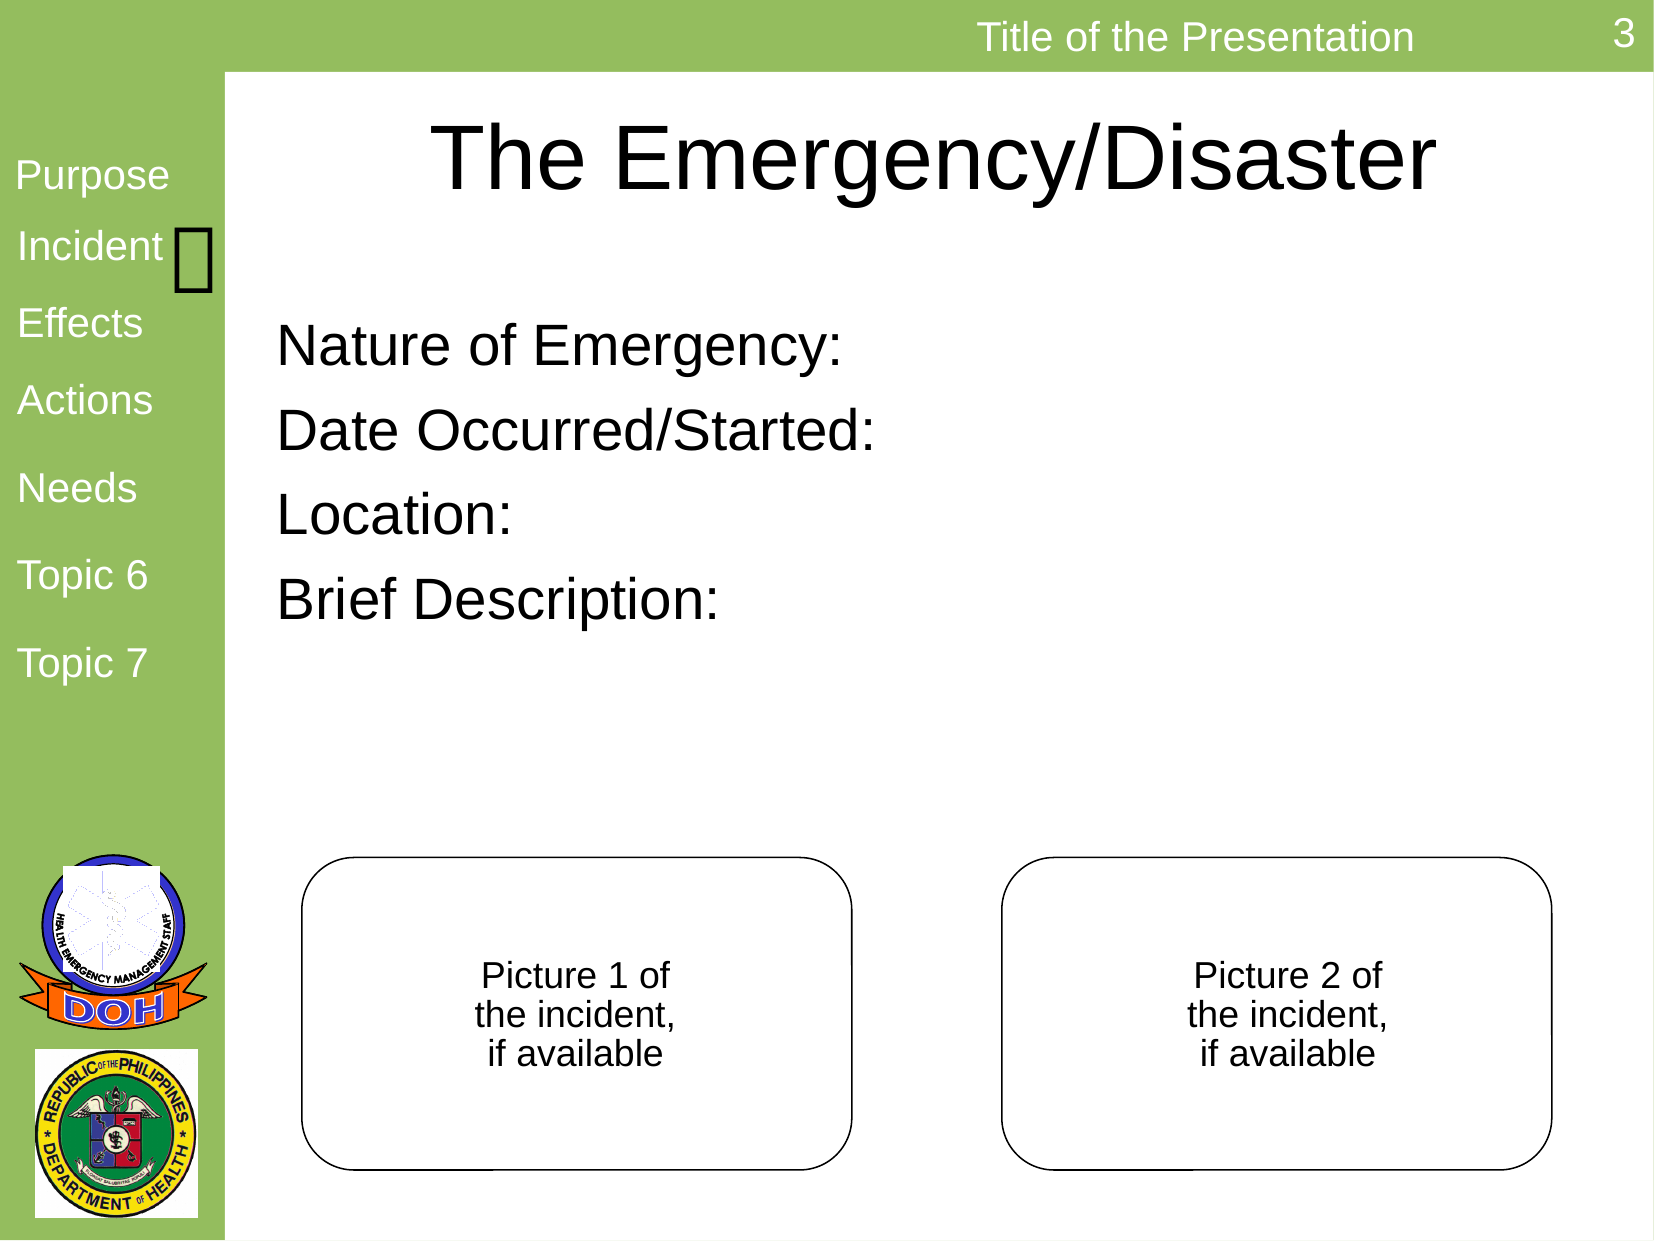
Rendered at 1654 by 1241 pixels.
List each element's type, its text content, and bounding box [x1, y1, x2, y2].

text_box [1001, 857, 1552, 1171]
text_box Picture 1 of the incident, if available [449, 949, 702, 1083]
text_box  [151, 209, 265, 321]
title The Emergency/Disaster [262, 96, 1606, 226]
text_box Picture 2 of the incident, if available [1161, 949, 1415, 1083]
text_box [301, 857, 852, 1171]
list Nature of Emergency: Date Occurred/Started: Location: Brief Description: [276, 307, 1627, 742]
